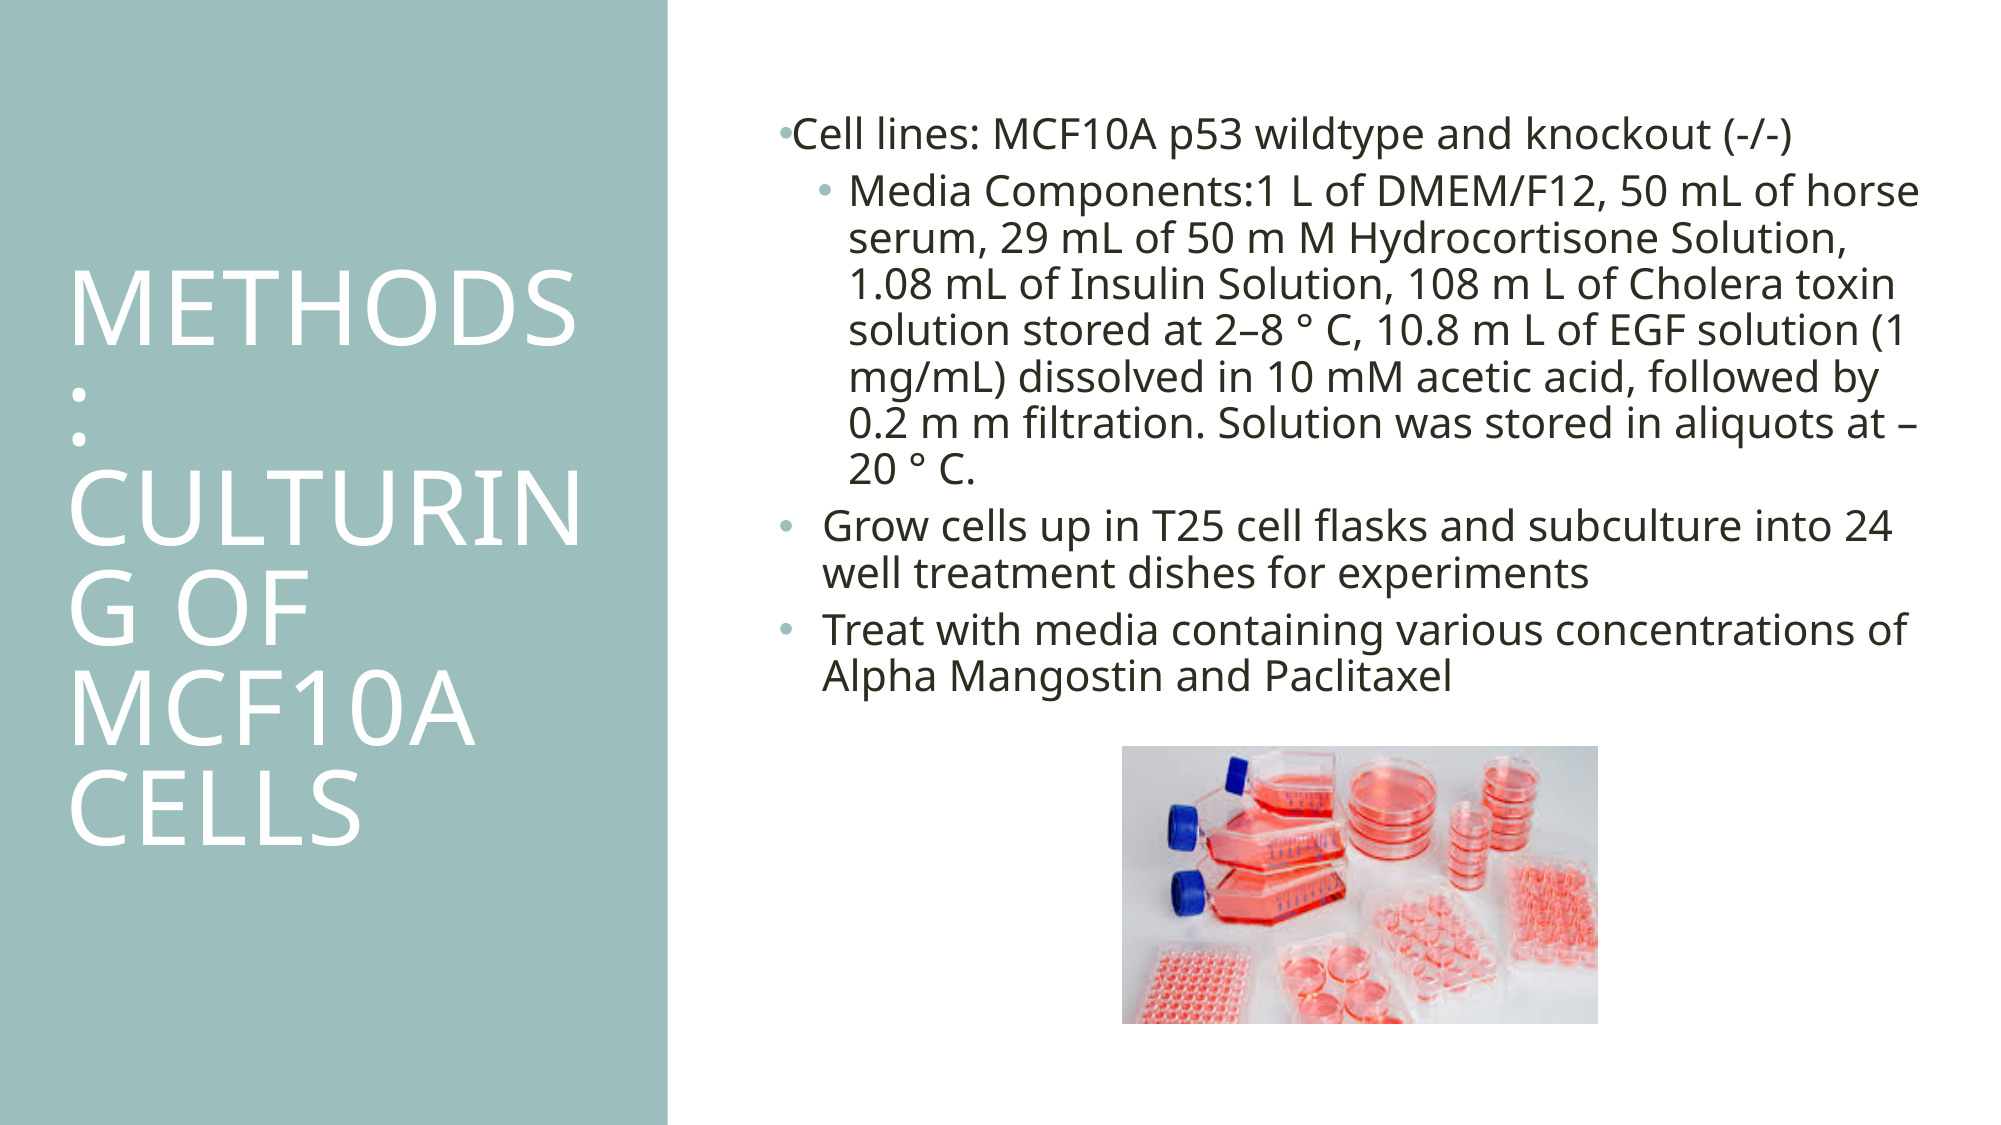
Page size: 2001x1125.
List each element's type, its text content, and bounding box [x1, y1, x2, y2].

picture [1121, 746, 1598, 1024]
text_box [0, 0, 669, 1125]
title Methods: Culturing of MCF10A Cells [50, 104, 614, 1026]
text_box Cell lines: MCF10A p53 wildtype and knockout (-/-) Media Components:1 L of DMEM/F12, 50 mL of horse serum, 29 mL of 50 m M Hydrocortisone Solution, 1.08 mL of Insulin Solution, 108 m L of Cholera toxin solution stored at 2–8 ° C, 10.8 m L of EGF solution (1 mg/mL) dissolved in 10 mM acetic acid, followed by 0.2 m m filtration. Solution was stored in aliquots at –20 ° C. Grow cells up in T25 cell flasks and subculture into 24 well treatment dishes for experiments Treat with media containing various concentrations of Alpha Mangostin and Paclitaxel [770, 104, 1948, 720]
